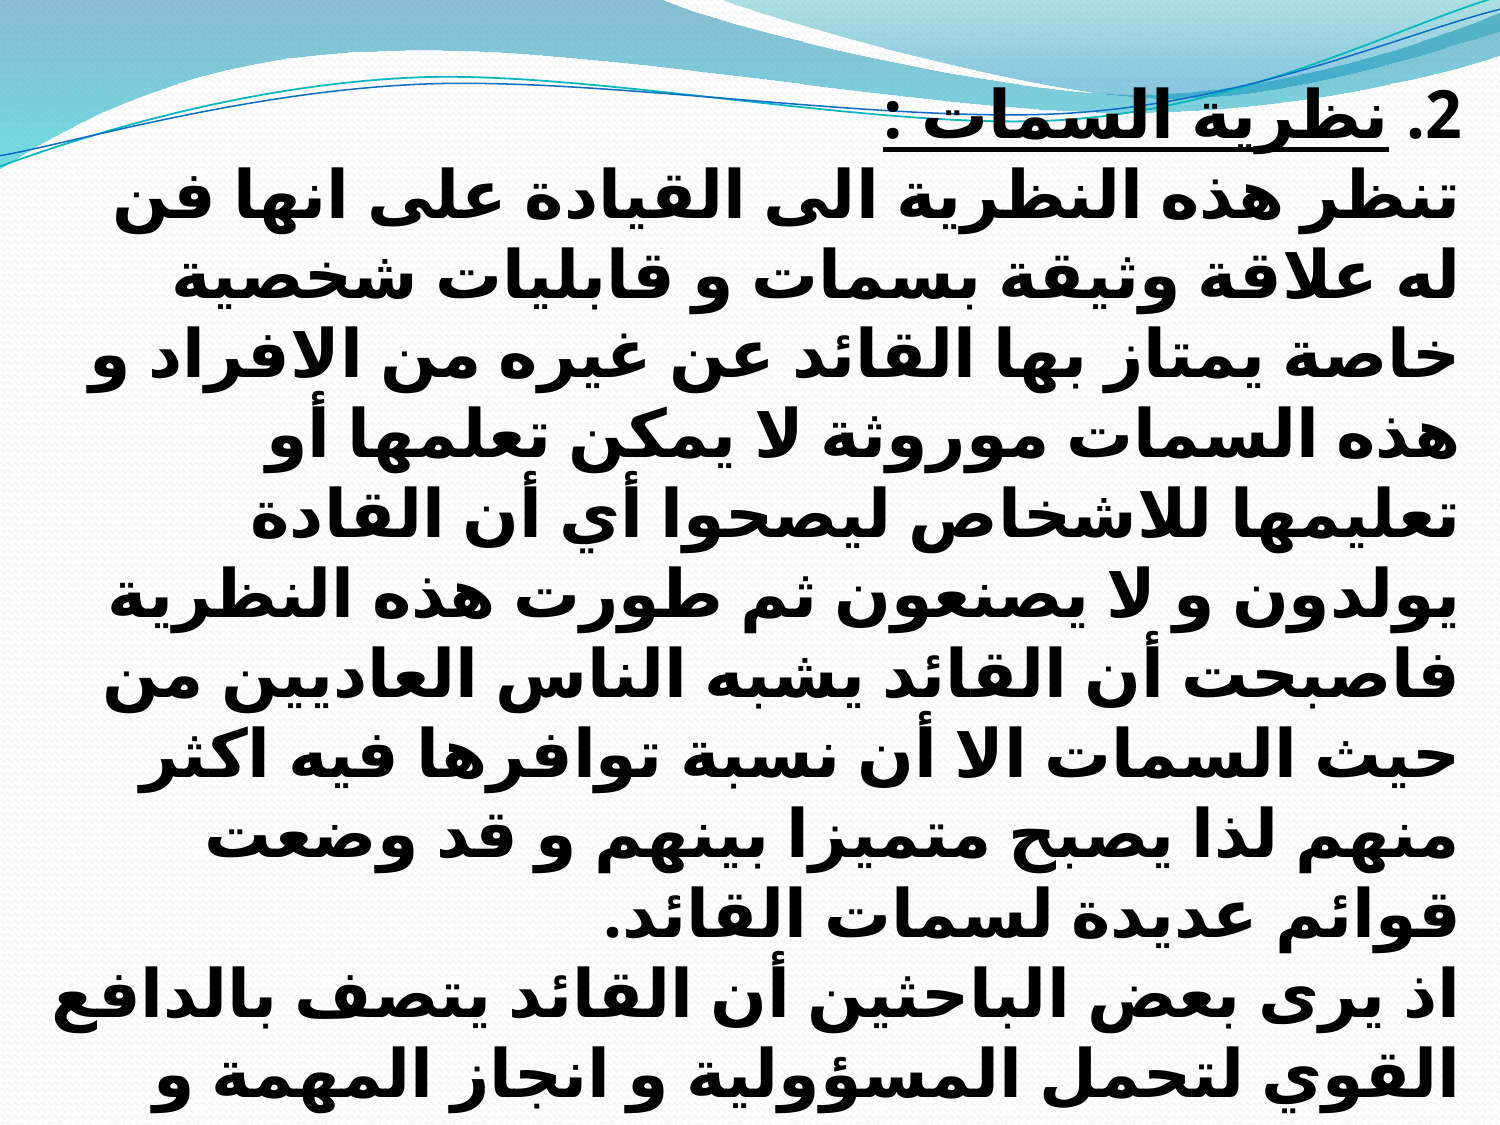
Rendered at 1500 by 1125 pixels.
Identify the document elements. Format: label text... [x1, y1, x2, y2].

text_box 2. نظرية السمات : تنظر هذه النظرية الى القيادة على انها فن له علاقة وثيقة بسمات و قابليات شخصية خاصة يمتاز بها القائد عن غيره من الافراد و هذه السمات موروثة لا يمكن تعلمها أو تعليمها للاشخاص ليصحوا أي أن القادة يولدون و لا يصنعون ثم طورت هذه النظرية فاصبحت أن القائد يشبه الناس العاديين من حيث السمات الا أن نسبة توافرها فيه اكثر منهم لذا يصبح متميزا بينهم و قد وضعت قوائم عديدة لسمات القائد. اذ يرى بعض الباحثين أن القائد يتصف بالدافع القوي لتحمل المسؤولية و انجاز المهمة و النشاط و المثابرة في متابعة الاهداف و المخاطرة و الاقدام في حل المشاكل و المبادأة في المواقف الاجتماعية و الثقة بالنفس و الاحساس بوحدة الافراد ...الخ [17, 19, 1477, 1125]
